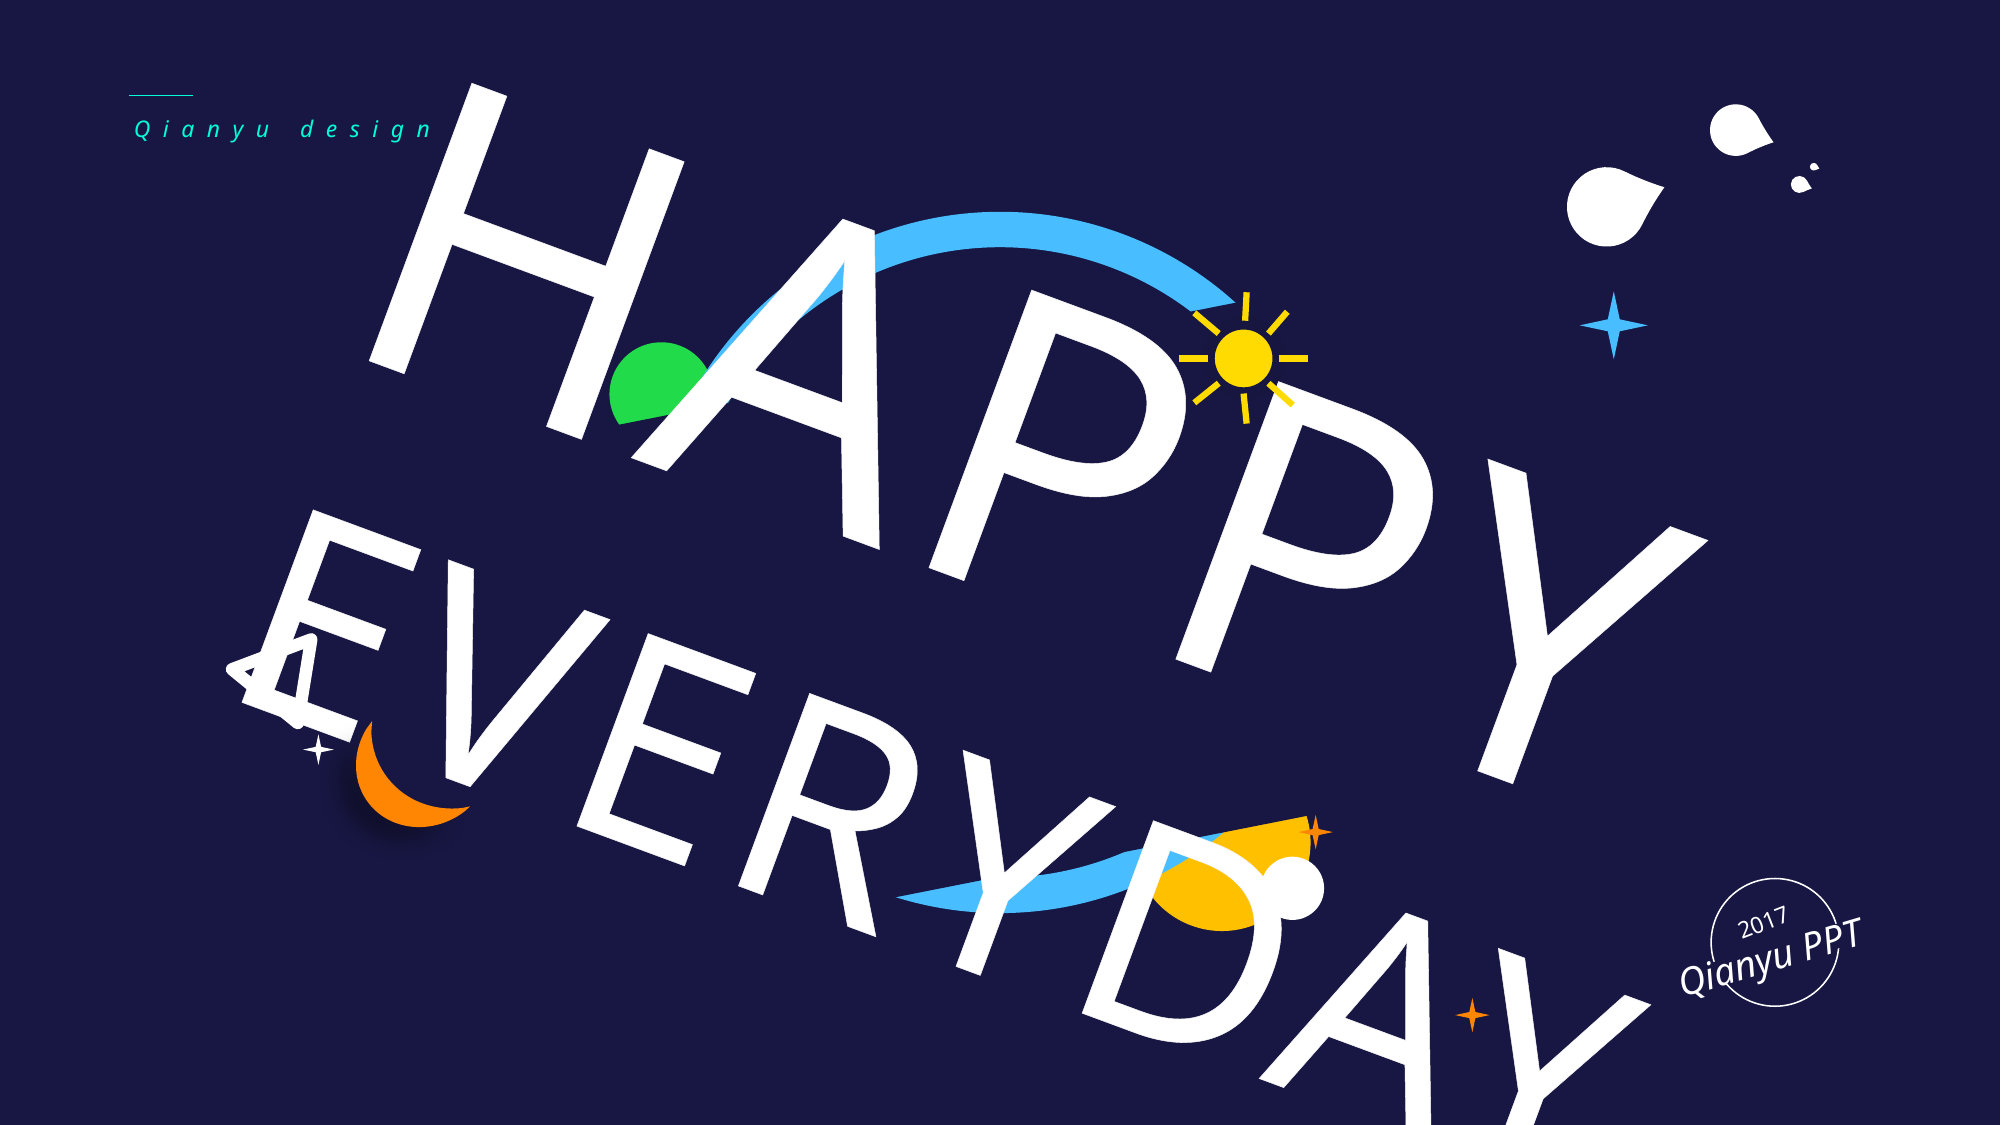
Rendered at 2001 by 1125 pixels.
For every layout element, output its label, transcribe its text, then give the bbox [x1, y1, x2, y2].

text_box [243, 804, 644, 1028]
text_box [1259, 855, 1326, 921]
text_box [1565, 166, 1667, 248]
text_box [1284, 205, 1721, 555]
text_box [1709, 103, 1776, 157]
text_box [231, 638, 313, 724]
text_box [1298, 814, 1334, 850]
text_box [1097, 313, 1178, 359]
text_box [1808, 161, 1821, 172]
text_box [303, 716, 439, 845]
text_box [1579, 291, 1649, 360]
text_box [1454, 997, 1490, 1033]
text_box Qianyu design [119, 106, 288, 150]
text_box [1178, 292, 1309, 424]
text_box [882, 228, 1196, 329]
text_box [1789, 174, 1814, 195]
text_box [1659, 878, 1902, 1007]
text_box HAPPY EVERYDAY [57, 39, 1819, 1125]
